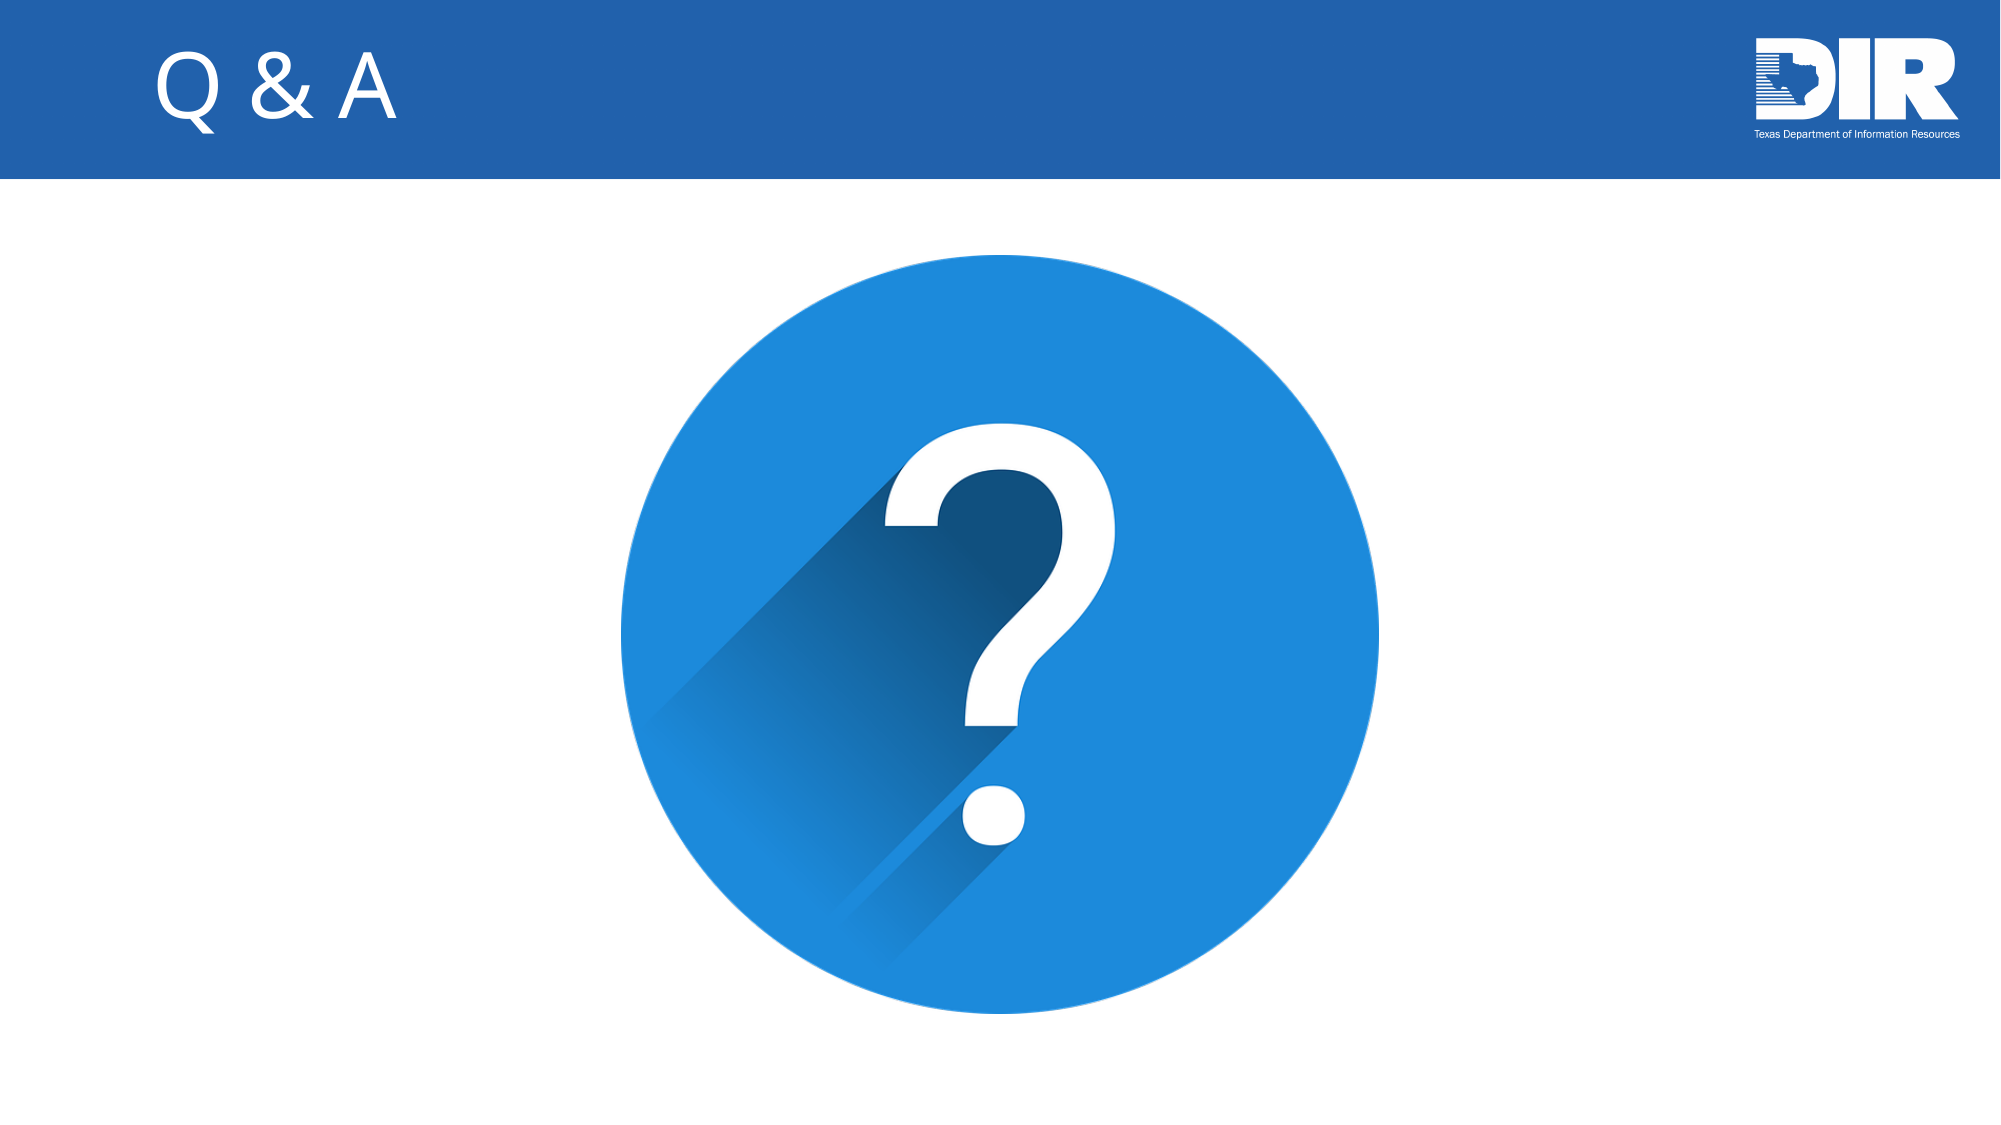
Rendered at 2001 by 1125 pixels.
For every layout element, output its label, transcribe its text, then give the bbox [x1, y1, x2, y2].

title Q & A [137, 0, 1863, 179]
picture [0, 0, 2001, 1125]
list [620, 255, 1379, 1014]
